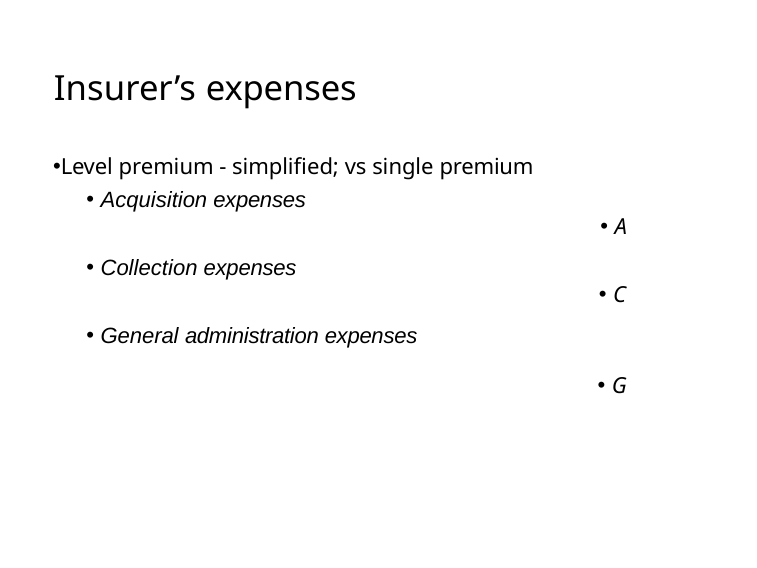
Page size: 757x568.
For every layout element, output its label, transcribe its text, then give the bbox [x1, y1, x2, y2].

list Level premium - simplified; vs single premium Acquisition expenses A Collection expenses C General administration expenses G [53, 143, 706, 467]
title Insurer’s expenses [51, 36, 705, 134]
